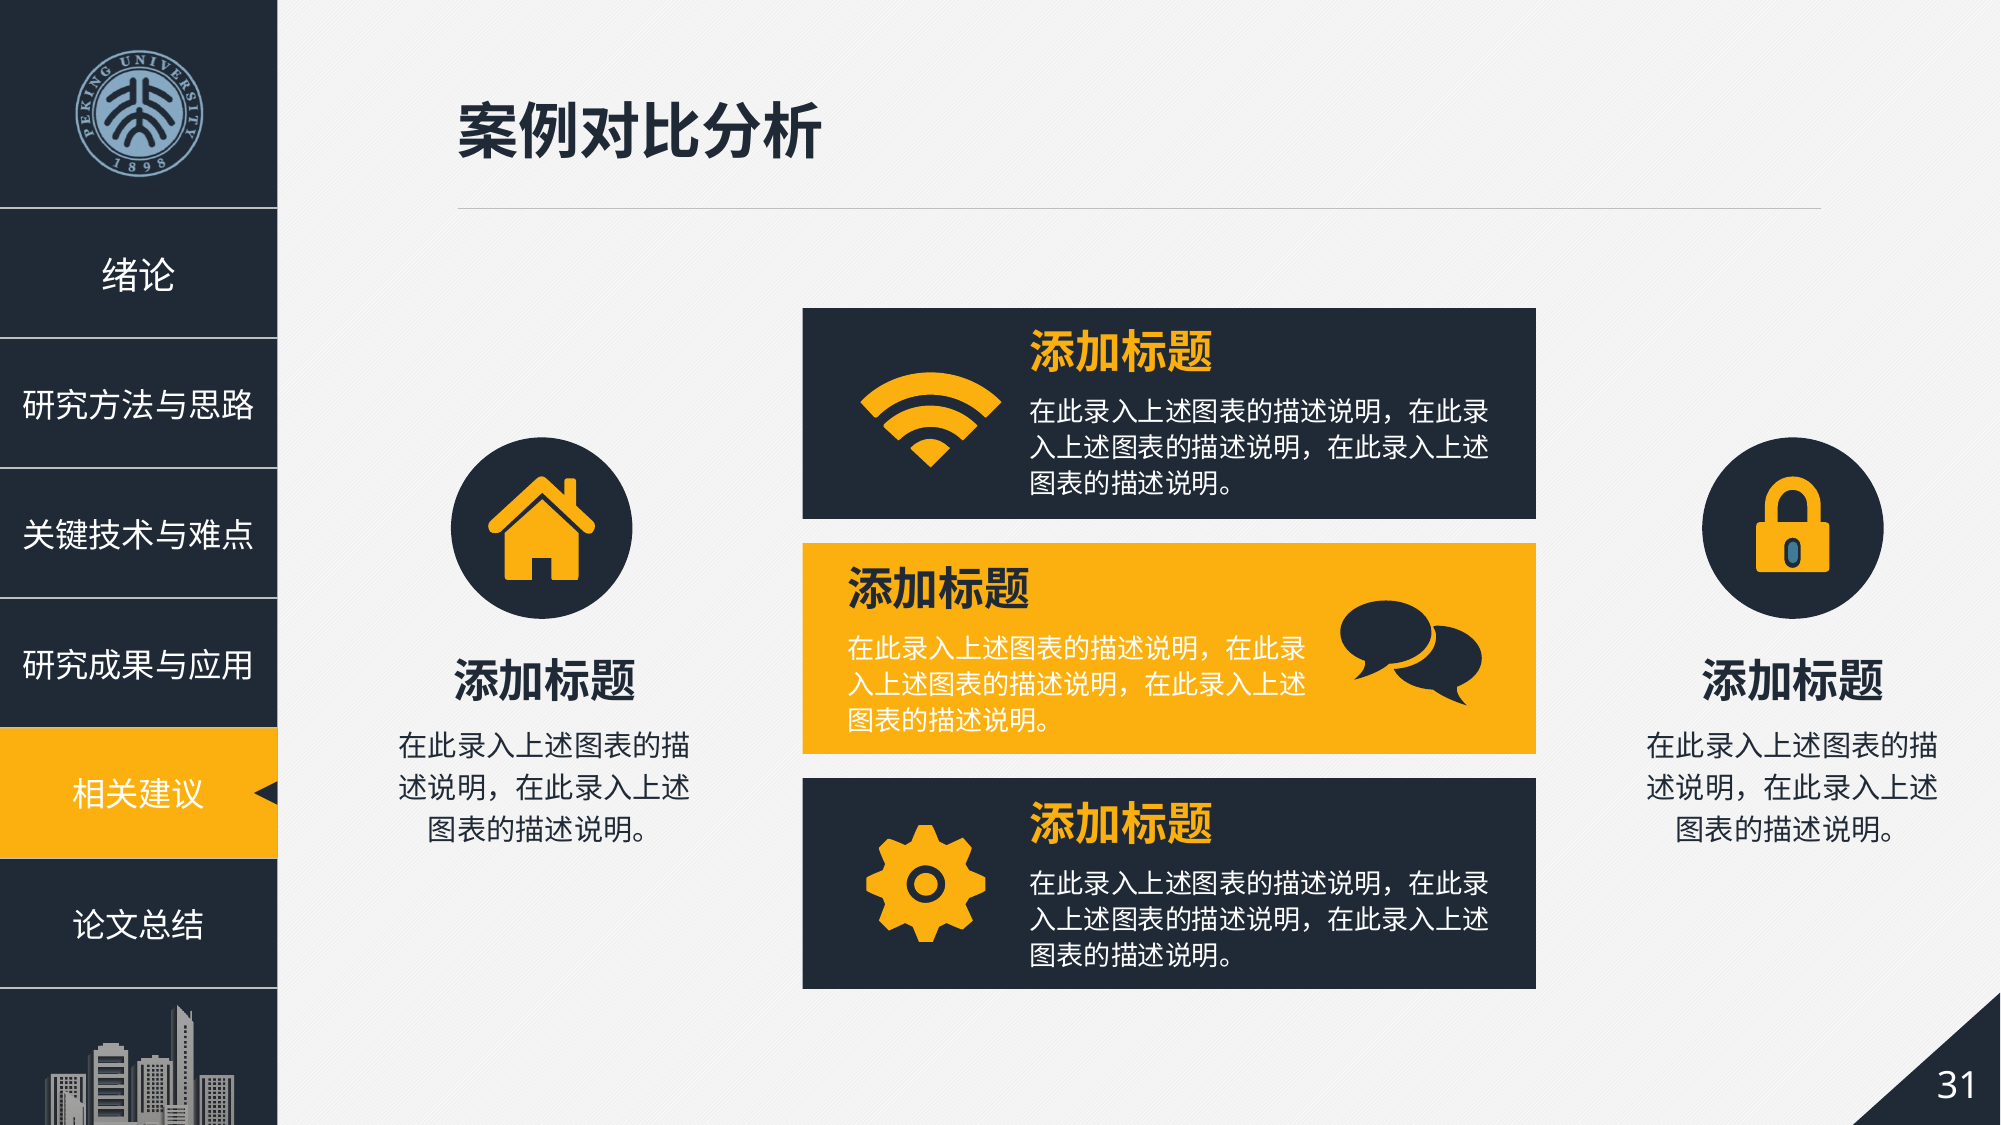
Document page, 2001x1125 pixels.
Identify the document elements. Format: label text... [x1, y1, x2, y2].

text_box 在此录入上述图表的描述说明，在此录入上述图表的描述说明，在此录入上述图表的描述说明。 [832, 621, 1336, 744]
text_box 添加标题 [832, 552, 1087, 621]
text_box 添加标题 [1665, 644, 1921, 713]
text_box [802, 777, 1537, 990]
text_box 添加标题 [1015, 315, 1270, 384]
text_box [860, 362, 1002, 468]
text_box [1702, 437, 1884, 619]
text_box 在此录入上述图表的描述说明，在此录入上述图表的描述说明。 [383, 713, 707, 854]
picture [16, 1004, 260, 1125]
text_box 添加标题 [417, 644, 673, 713]
text_box 在此录入上述图表的描述说明，在此录入上述图表的描述说明，在此录入上述图表的描述说明。 [1015, 384, 1519, 507]
text_box 添加标题 [1015, 787, 1270, 856]
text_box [1340, 600, 1482, 706]
text_box 在此录入上述图表的描述说明，在此录入上述图表的描述说明，在此录入上述图表的描述说明。 [1015, 856, 1519, 979]
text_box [866, 825, 986, 942]
text_box 案例对比分析 [442, 84, 839, 173]
text_box [802, 542, 1537, 755]
text_box [802, 307, 1537, 520]
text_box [450, 437, 633, 619]
text_box 在此录入上述图表的描述说明，在此录入上述图表的描述说明。 [1631, 713, 1955, 854]
